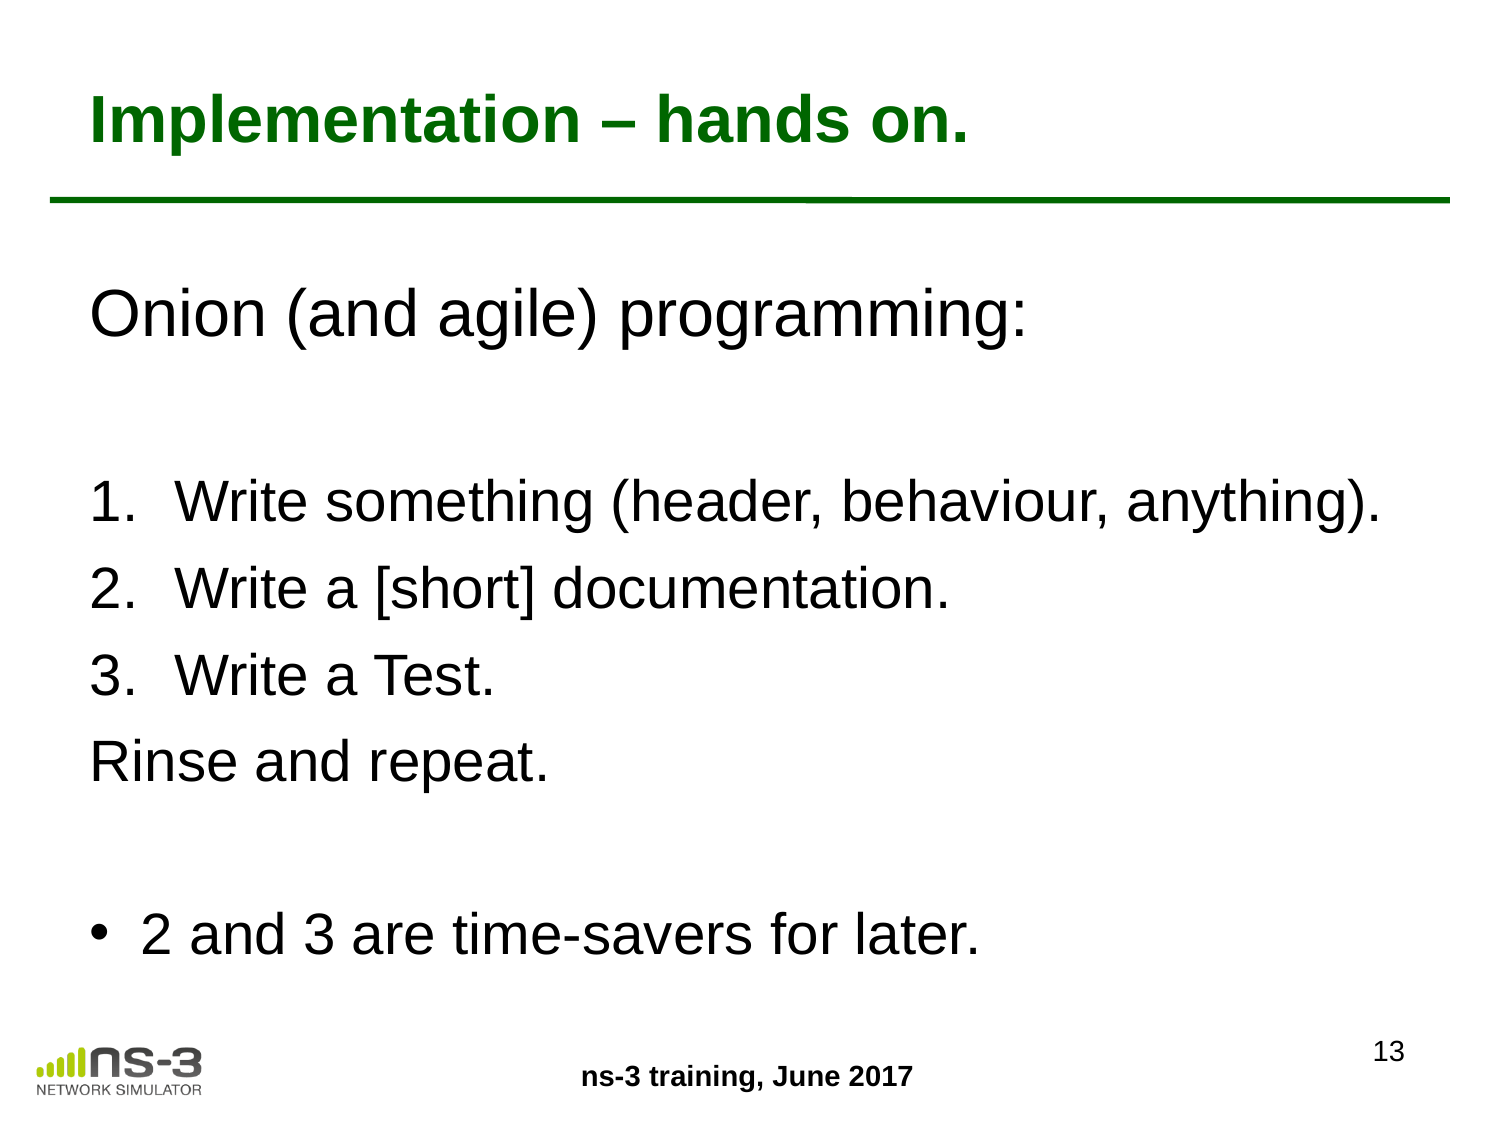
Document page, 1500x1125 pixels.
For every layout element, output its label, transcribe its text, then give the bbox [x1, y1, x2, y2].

list Onion (and agile) programming: Write something (header, behaviour, anything). Write a [short] documentation. Write a Test. Rinse and repeat. 2 and 3 are time-savers for later. [74, 262, 1426, 1001]
footer ns-3 training, June 2017 [512, 1049, 983, 1125]
picture [24, 1017, 213, 1125]
slide_number 13 [1074, 1024, 1421, 1101]
title Implementation – hands on. [74, 28, 1426, 205]
